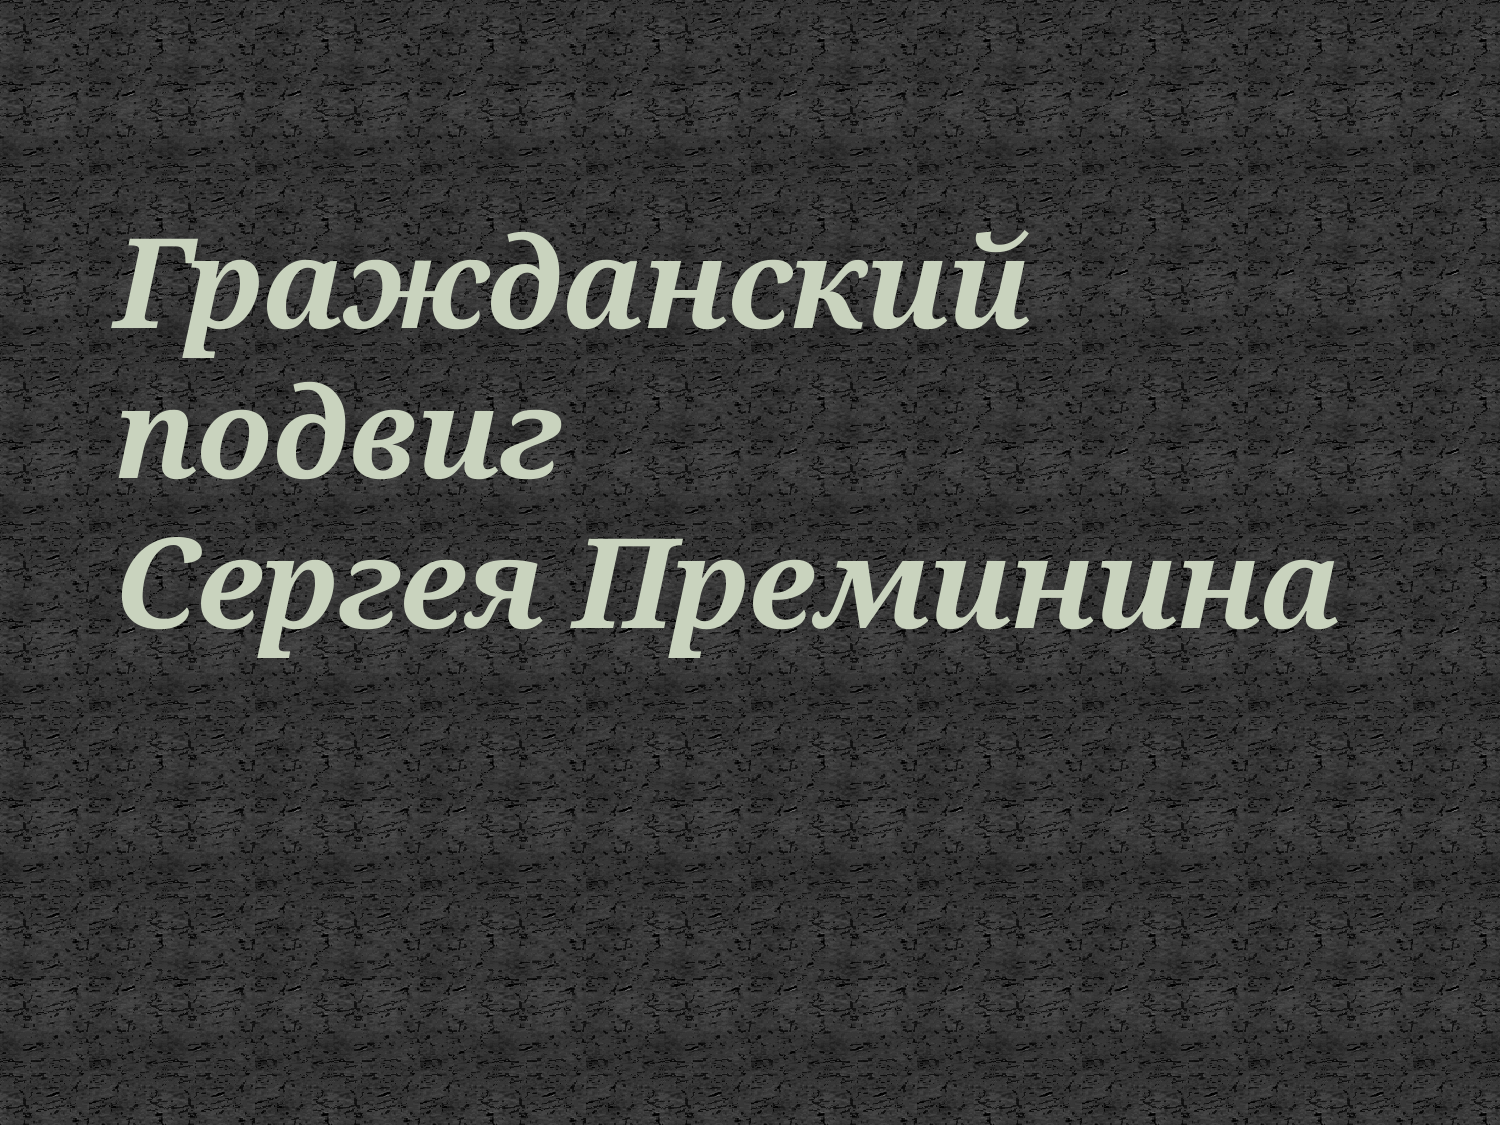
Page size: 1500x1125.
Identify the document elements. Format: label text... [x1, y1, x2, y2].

title Гражданский подвиг Сергея Преминина [100, 184, 1451, 662]
